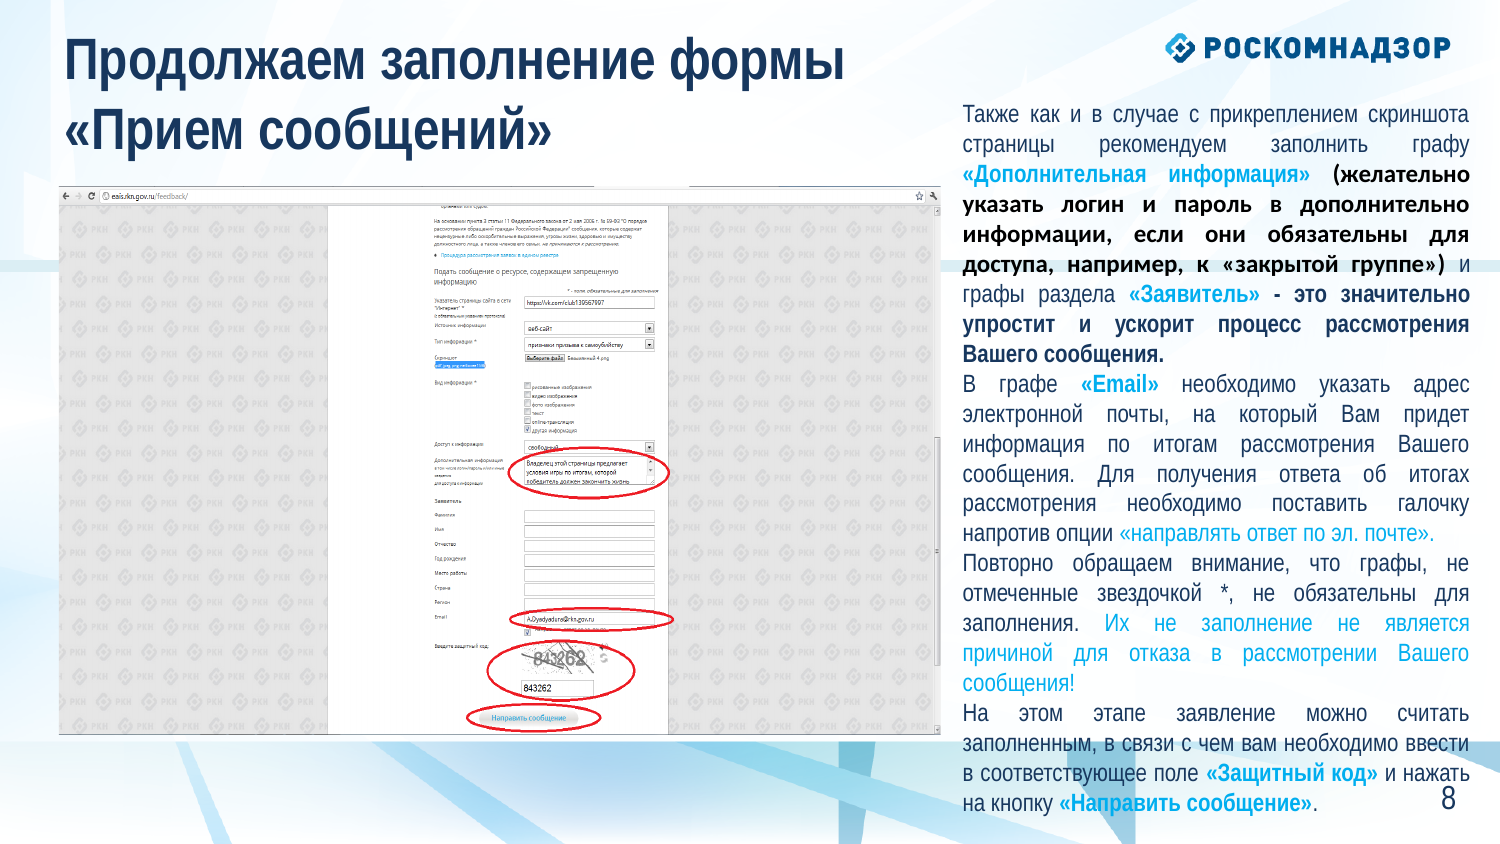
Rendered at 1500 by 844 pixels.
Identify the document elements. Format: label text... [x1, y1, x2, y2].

text_box Продолжаем заполнение формы «Прием сообщений» [49, 21, 1106, 161]
text_box Также как и в случае с прикреплением скриншота страницы рекомендуем заполнить графу «Дополнительная информация» (желательно указать логин и пароль в дополнительно информации, если они обязательны для доступа, например, к «закрытой группе») и графы раздела «Заявитель» - это значительно упростит и ускорит процесс рассмотрения Вашего сообщения. В графе «Email» необходимо указать адрес электронной почты, на который Вам придет информация по итогам рассмотрения Вашего сообщения. Для получения ответа об итогах рассмотрения необходимо поставить галочку напротив опции «направлять ответ по эл. почте». Повторно обращаем внимание, что графы, не отмеченные звездочкой *, не обязательны для заполнения. Их не заполнение не является причиной для отказа в рассмотрении Вашего сообщения! На этом этапе заявление можно считать заполненным, в связи с чем вам необходимо ввести в соответствующее поле «Защитный код» и нажать на кнопку «Направить сообщение». [948, 90, 1486, 265]
picture [0, 0, 1500, 844]
text_box Также как и в случае с прикреплением скриншота страницы рекомендуем заполнить графу «Дополнительная информация» (желательно указать логин и пароль в дополнительно информации, если они обязательны для доступа, например, к «закрытой группе») и графы раздела «Заявитель» - это значительно упростит и ускорит процесс рассмотрения Вашего сообщения. В графе «Email» необходимо указать адрес электронной почты, на который Вам придет информация по итогам рассмотрения Вашего сообщения. Для получения ответа об итогах рассмотрения необходимо поставить галочку напротив опции «направлять ответ по эл. почте». Повторно обращаем внимание, что графы, не отмеченные звездочкой *, не обязательны для заполнения. Их не заполнение не является причиной для отказа в рассмотрении Вашего сообщения! На этом этапе заявление можно считать заполненным, в связи с чем вам необходимо ввести в соответствующее поле «Защитный код» и нажать на кнопку «Направить сообщение». [948, 275, 1486, 824]
